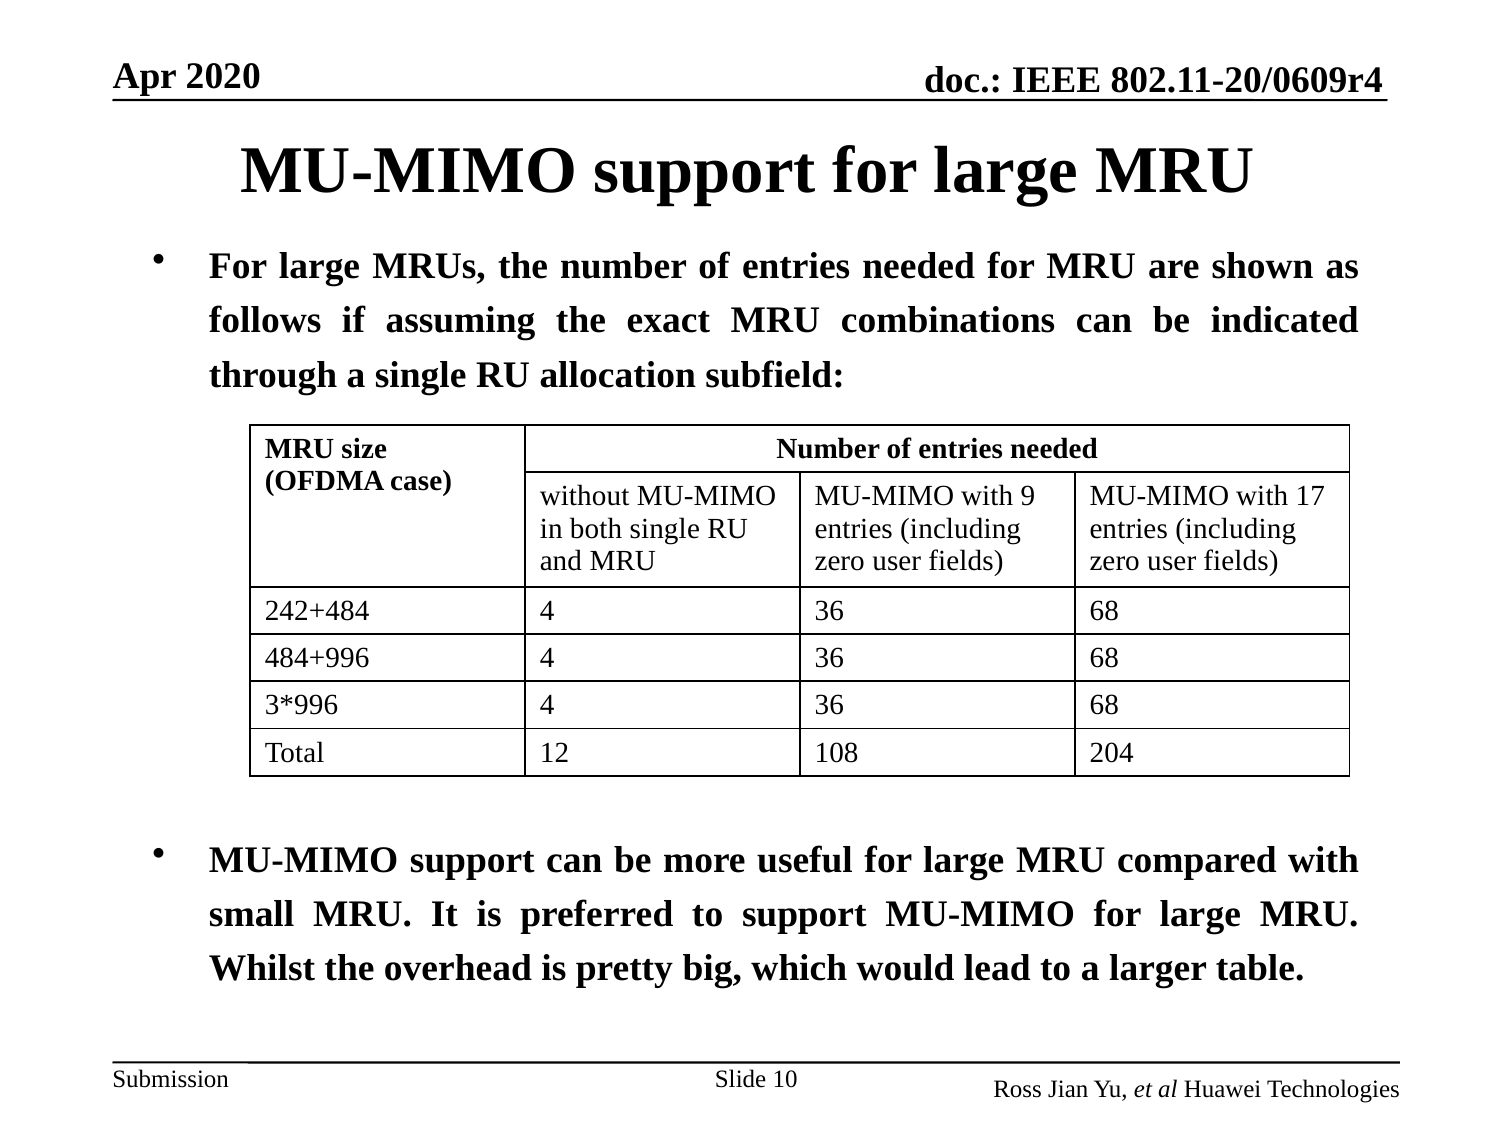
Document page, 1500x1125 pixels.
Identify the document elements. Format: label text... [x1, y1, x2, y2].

table_cell 3*996 [251, 682, 524, 728]
table_cell 242+484 [251, 588, 524, 633]
table_cell Total [251, 729, 524, 775]
list For large MRUs, the number of entries needed for MRU are shown as follows if assuming the exact MRU combinations can be indicated through a single RU allocation subfield: MU-MIMO support can be more useful for large MRU compared with small MRU. It is preferred to support MU-MIMO for large MRU. Whilst the overhead is pretty big, which would lead to a larger table. [137, 224, 1376, 1013]
table_cell 4 [526, 682, 799, 728]
table_cell 36 [801, 588, 1074, 633]
table_cell without MU-MIMO in both single RU and MRU [526, 473, 799, 586]
table_cell 68 [1076, 682, 1349, 728]
table_cell 36 [801, 635, 1074, 680]
table_header Number of entries needed [526, 426, 1349, 471]
title MU-MIMO support for large MRU [99, 121, 1413, 210]
table_cell 204 [1076, 729, 1349, 775]
table_cell MU-MIMO with 17 entries (including zero user fields) [1076, 473, 1349, 586]
table_cell 4 [526, 635, 799, 680]
table_cell 12 [526, 729, 799, 775]
table_cell 484+996 [251, 635, 524, 680]
table_cell 108 [801, 729, 1074, 775]
table_cell 68 [1076, 635, 1349, 680]
table_cell 4 [526, 588, 799, 633]
table_cell 36 [801, 682, 1074, 728]
table_header MRU size (OFDMA case) [251, 426, 524, 586]
table_cell 68 [1076, 588, 1349, 633]
table_cell MU-MIMO with 9 entries (including zero user fields) [801, 473, 1074, 586]
slide_number Slide 10 [712, 1061, 800, 1093]
